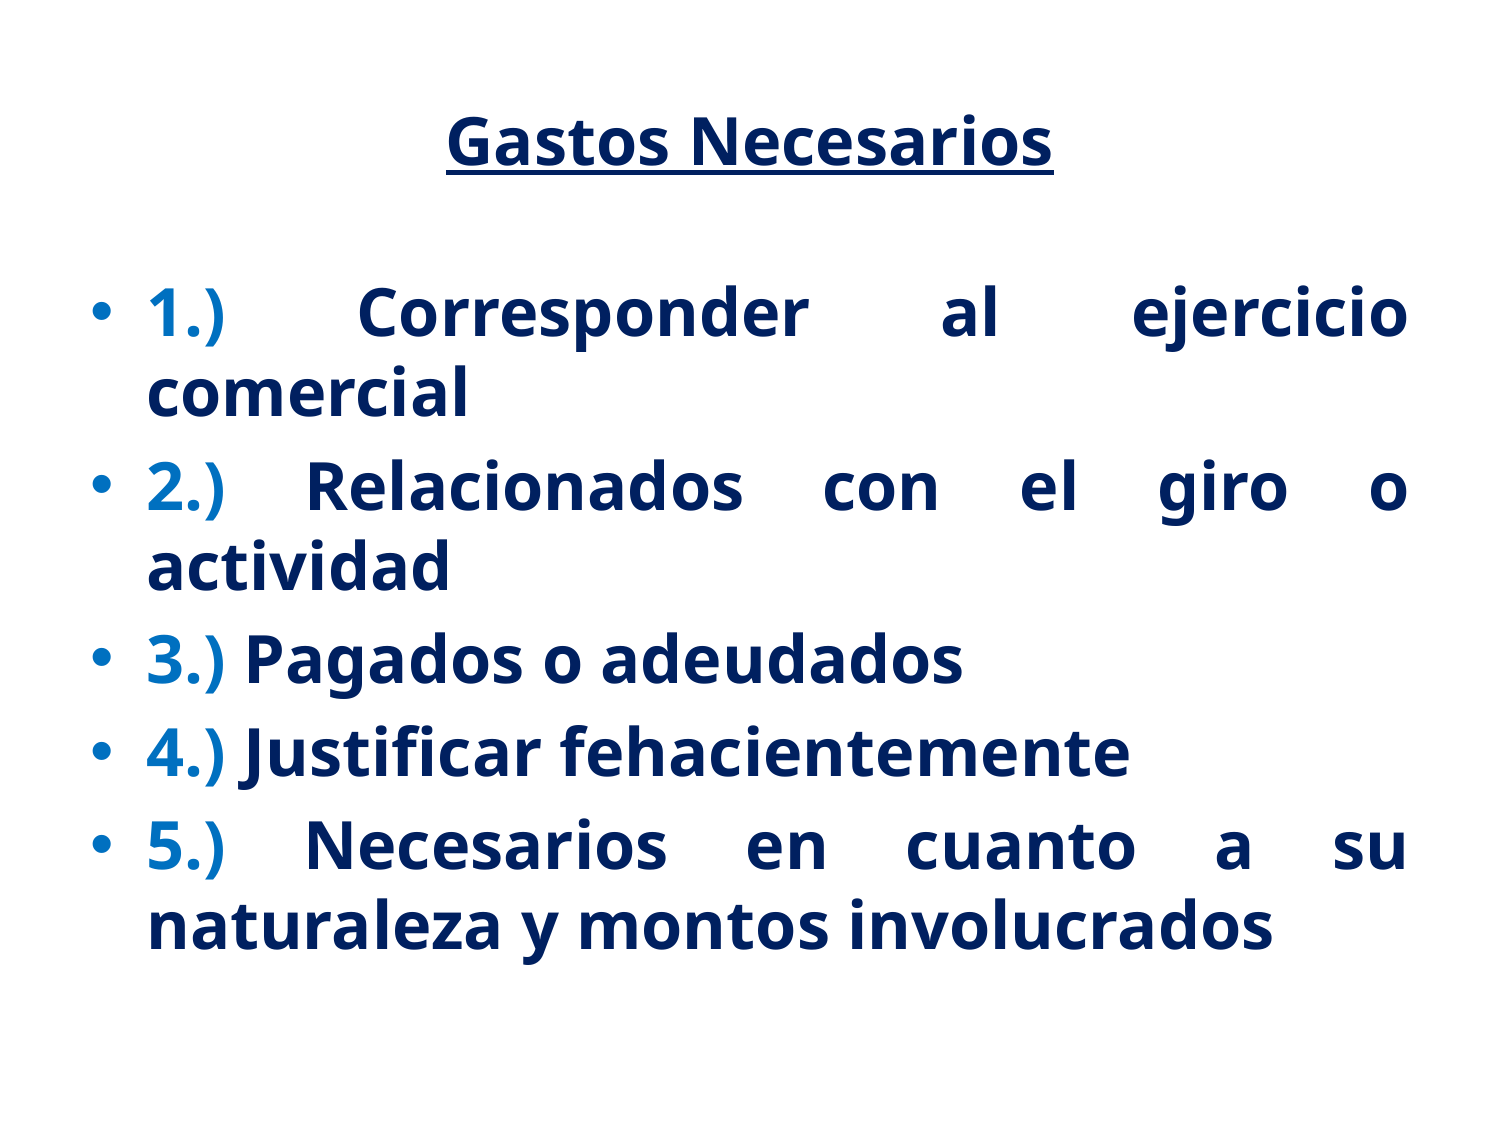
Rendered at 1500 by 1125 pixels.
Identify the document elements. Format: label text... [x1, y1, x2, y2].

title Gastos Necesarios [74, 44, 1426, 233]
list 1.) Corresponder al ejercicio comercial 2.) Relacionados con el giro o actividad 3.) Pagados o adeudados 4.) Justificar fehacientemente 5.) Necesarios en cuanto a su naturaleza y montos involucrados [74, 262, 1426, 1006]
